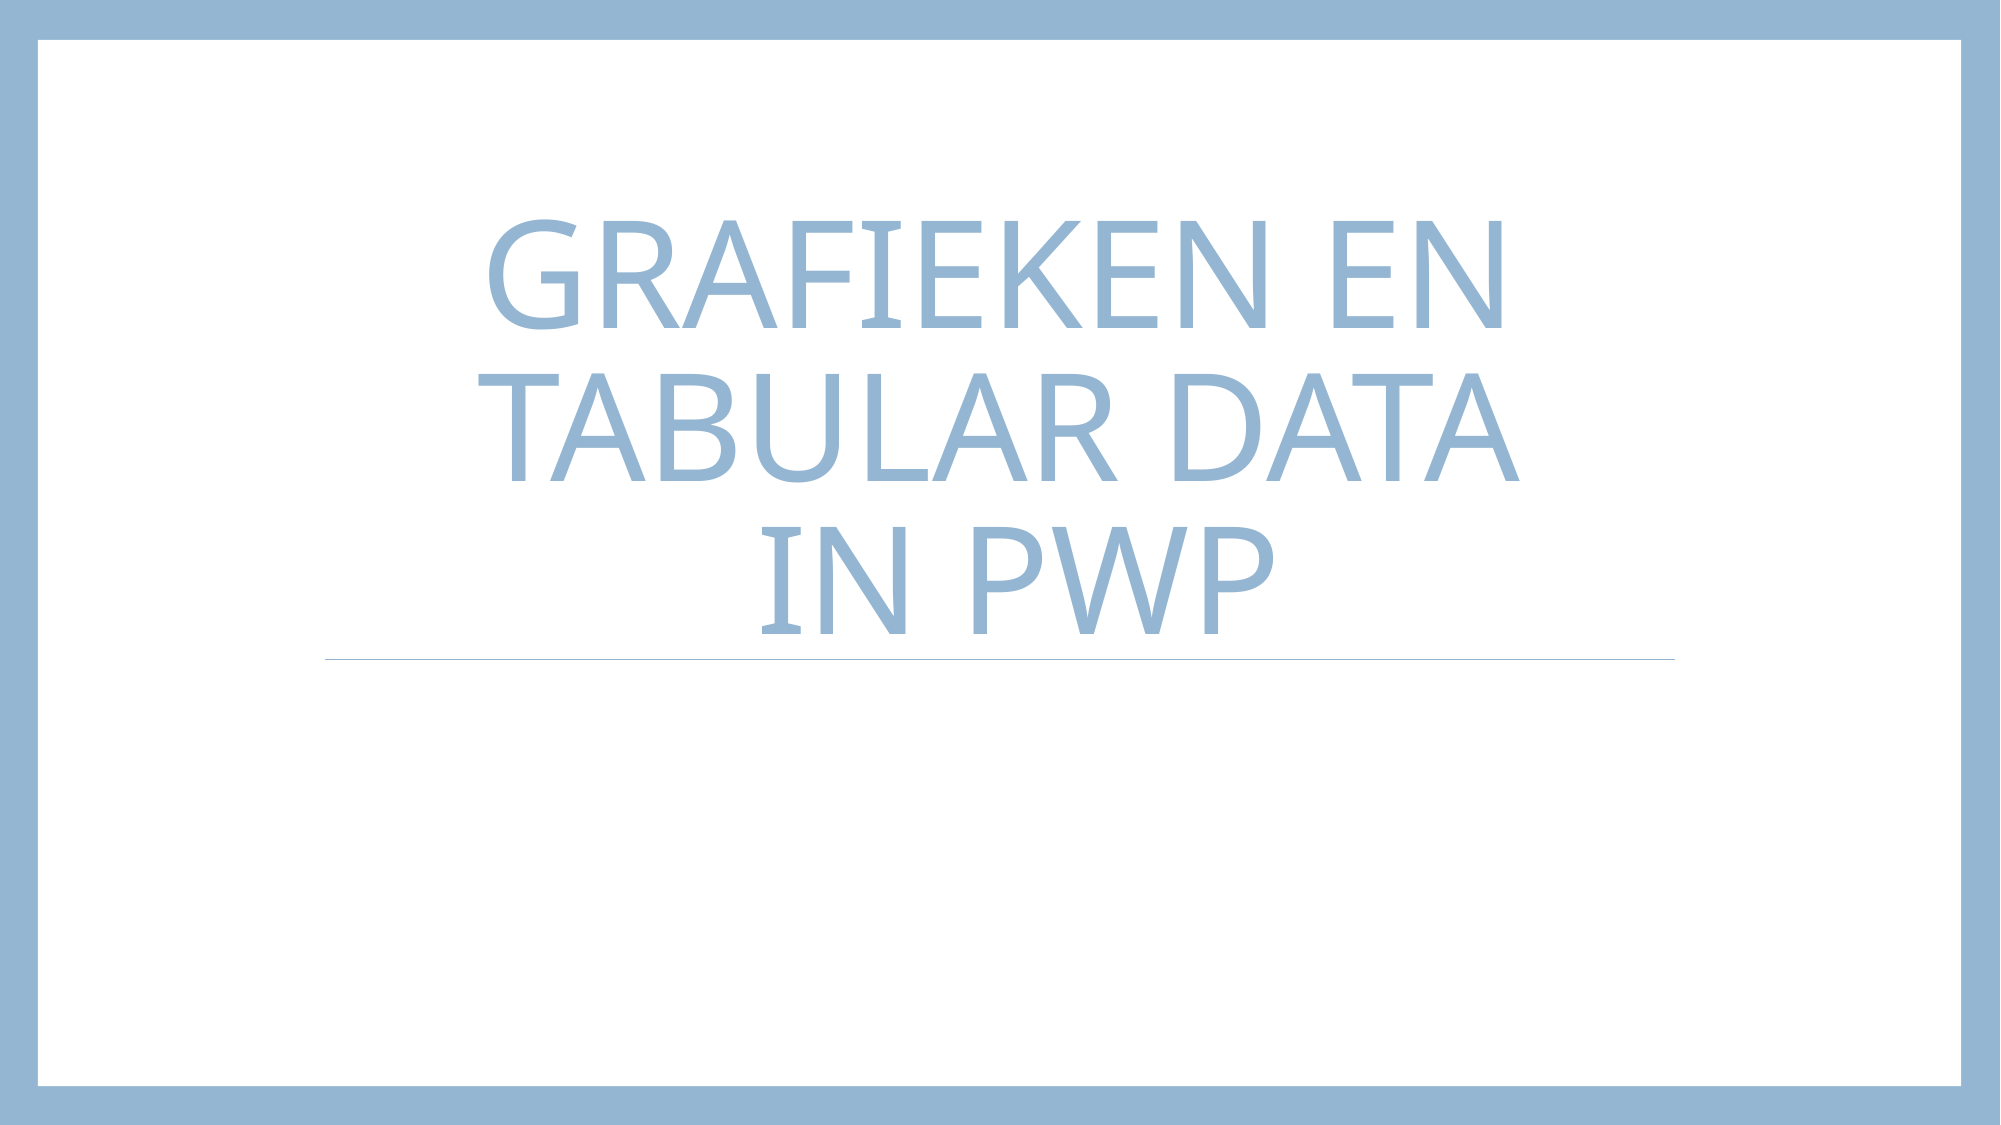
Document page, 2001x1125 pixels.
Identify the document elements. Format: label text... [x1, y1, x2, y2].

title Grafieken en tabular Data in PWP [181, 192, 1817, 673]
